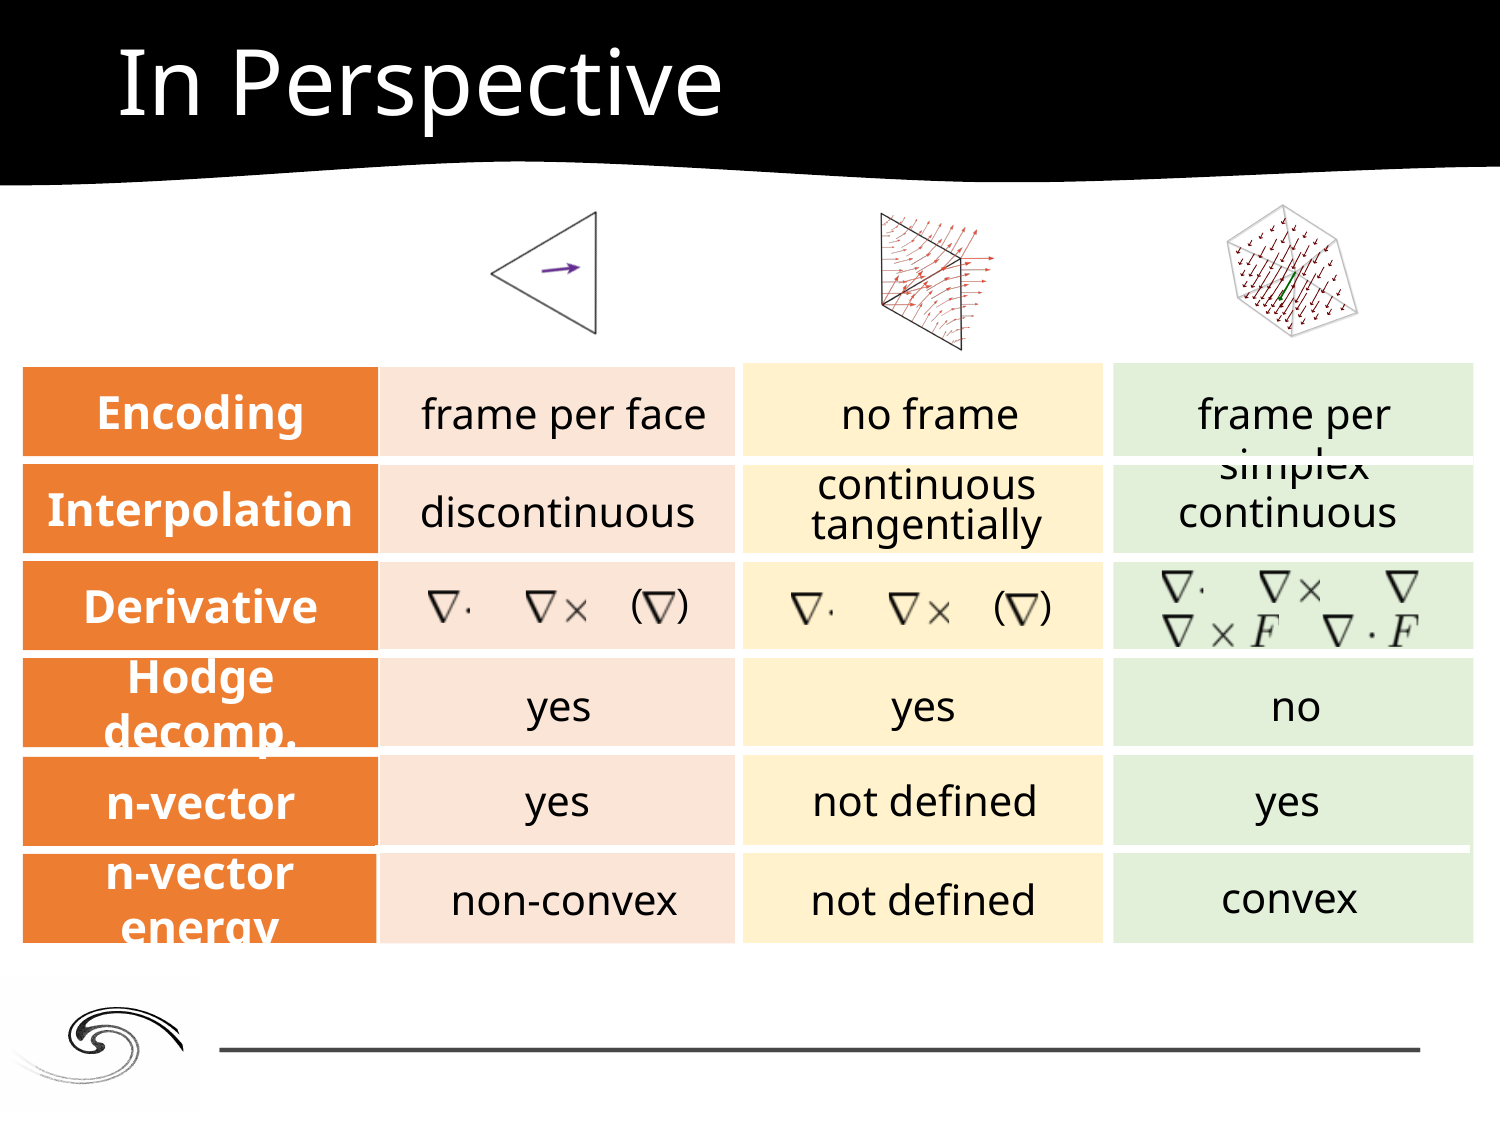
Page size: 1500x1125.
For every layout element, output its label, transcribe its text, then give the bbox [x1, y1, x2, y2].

text_box [379, 366, 736, 456]
text_box yes [380, 767, 735, 833]
text_box discontinuous [380, 478, 735, 544]
title In Perspective [102, 0, 1397, 195]
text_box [428, 567, 706, 634]
text_box not defined [747, 767, 1103, 833]
text_box no [1118, 672, 1474, 738]
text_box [1161, 569, 1419, 647]
text_box continuous [1110, 478, 1466, 544]
text_box [379, 465, 736, 649]
text_box [742, 853, 1104, 944]
text_box yes [381, 672, 737, 738]
text_box [742, 465, 749, 553]
text_box [1112, 755, 1474, 944]
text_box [506, 192, 1360, 355]
text_box convex [1112, 864, 1467, 930]
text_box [22, 367, 379, 943]
text_box [742, 755, 1104, 845]
text_box [1112, 658, 1474, 746]
text_box [742, 658, 1104, 746]
text_box [1112, 461, 1474, 553]
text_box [791, 569, 1068, 636]
text_box [1112, 562, 1474, 649]
text_box [379, 755, 736, 845]
text_box continuous tangentially [749, 465, 1105, 553]
picture [0, 975, 200, 1111]
text_box [1112, 362, 1474, 460]
text_box not defined [746, 866, 1101, 932]
text_box yes [746, 672, 1101, 738]
text_box [379, 658, 736, 746]
text_box non-convex [386, 866, 742, 931]
text_box frame per face [386, 381, 742, 446]
text_box yes [1110, 767, 1466, 833]
text_box frame per simplex [1116, 380, 1472, 456]
text_box [742, 562, 1104, 649]
text_box [379, 853, 736, 944]
text_box frame per simplex [1116, 465, 1472, 496]
text_box no frame [752, 381, 1108, 446]
text_box [742, 362, 1104, 456]
